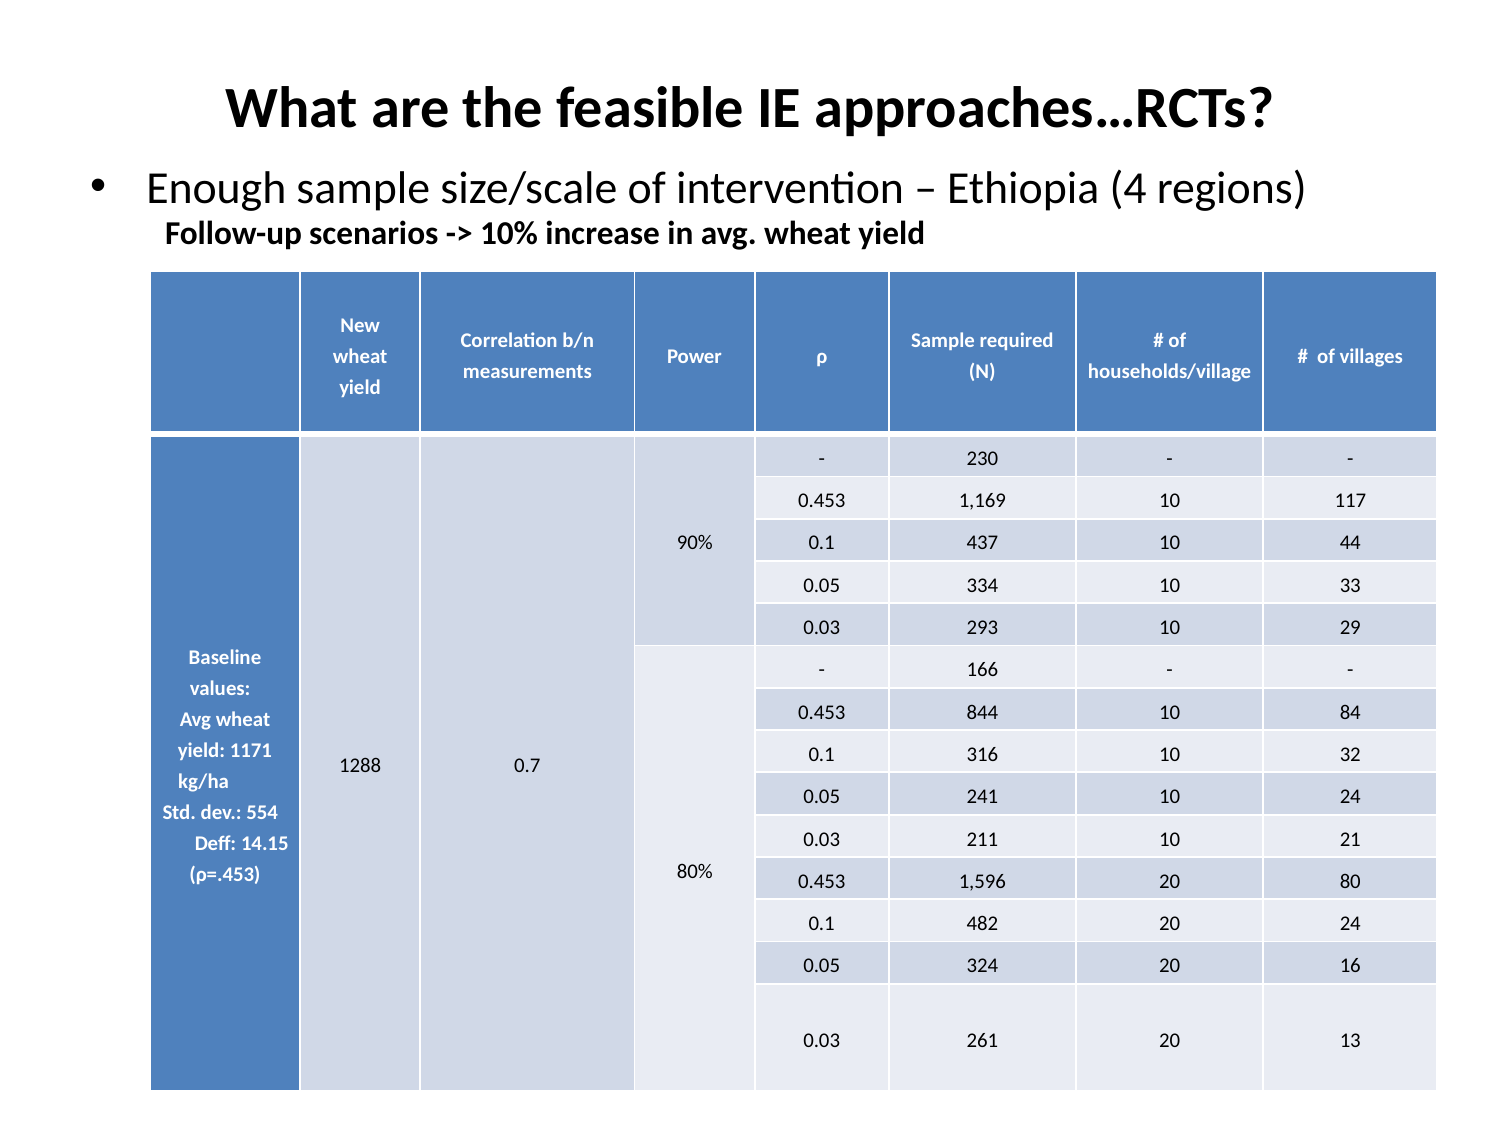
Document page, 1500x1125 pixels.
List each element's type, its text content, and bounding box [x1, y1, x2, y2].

table_cell 0.1 [756, 900, 888, 941]
table_cell 90% [635, 437, 754, 645]
table_cell 316 [890, 731, 1075, 771]
table_cell 20 [1077, 985, 1262, 1090]
table_cell 20 [1077, 900, 1262, 941]
table_cell - [1264, 437, 1436, 476]
table_cell 0.05 [756, 773, 888, 814]
table_cell 0.453 [756, 858, 888, 898]
table_cell 0.03 [756, 604, 888, 645]
table_cell - [1264, 646, 1436, 687]
table_cell 13 [1264, 985, 1436, 1090]
list Enough sample size/scale of intervention – Ethiopia (4 regions) Follow-up scenarios -> 10% increase in avg. wheat yield [75, 149, 1425, 1100]
table_cell 117 [1264, 477, 1436, 518]
table_cell 84 [1264, 689, 1436, 729]
table_cell 0.453 [756, 477, 888, 518]
table_cell 10 [1077, 520, 1262, 560]
table_cell 10 [1077, 689, 1262, 729]
table_header # of villages [1264, 272, 1436, 431]
table_cell 437 [890, 520, 1075, 560]
table_cell 293 [890, 604, 1075, 645]
table_cell 230 [890, 437, 1075, 476]
table_header [151, 272, 299, 431]
table_header Sample required (N) [890, 272, 1075, 431]
table_header Power [635, 272, 754, 431]
table_cell 0.03 [756, 816, 888, 856]
table_cell 10 [1077, 477, 1262, 518]
table_cell 241 [890, 773, 1075, 814]
table_cell 0.7 [421, 437, 634, 1090]
table_cell 33 [1264, 562, 1436, 602]
table_cell 20 [1077, 858, 1262, 898]
table_cell 16 [1264, 942, 1436, 983]
table_cell Baseline values: Avg wheat yield: 1171 kg/ha Std. dev.: 554 Deff: 14.15 (ρ=.453) [151, 437, 299, 1090]
table_header Correlation b/n measurements [421, 272, 634, 431]
table_cell 0.1 [756, 731, 888, 771]
table_cell 0.05 [756, 942, 888, 983]
table_header # of households/village [1077, 272, 1262, 431]
table_cell 10 [1077, 604, 1262, 645]
table_cell 334 [890, 562, 1075, 602]
table_cell - [1077, 437, 1262, 476]
table_cell 24 [1264, 900, 1436, 941]
table_cell 261 [890, 985, 1075, 1090]
table_cell 10 [1077, 773, 1262, 814]
table_cell - [1077, 646, 1262, 687]
table_cell 0.05 [756, 562, 888, 602]
table_cell 1288 [301, 437, 419, 1090]
table_cell 20 [1077, 942, 1262, 983]
table_cell 44 [1264, 520, 1436, 560]
table_cell 0.1 [756, 520, 888, 560]
table_cell 32 [1264, 731, 1436, 771]
table_cell 29 [1264, 604, 1436, 645]
table_cell 166 [890, 646, 1075, 687]
table_cell - [756, 437, 888, 476]
table_cell 80% [635, 646, 754, 1090]
table_cell - [756, 646, 888, 687]
table_cell 1,169 [890, 477, 1075, 518]
table_cell 10 [1077, 731, 1262, 771]
table_cell 324 [890, 942, 1075, 983]
table_cell 0.453 [756, 689, 888, 729]
table_header New wheat yield [301, 272, 419, 431]
table_cell 10 [1077, 562, 1262, 602]
table_cell 1,596 [890, 858, 1075, 898]
table_cell 21 [1264, 816, 1436, 856]
table_cell 80 [1264, 858, 1436, 898]
table_cell 10 [1077, 816, 1262, 856]
table_cell 482 [890, 900, 1075, 941]
table_header ρ [756, 272, 888, 431]
table_cell 211 [890, 816, 1075, 856]
title What are the feasible IE approaches…RCTs? [24, 45, 1475, 163]
table_cell 844 [890, 689, 1075, 729]
table_cell 24 [1264, 773, 1436, 814]
table_cell 0.03 [756, 985, 888, 1090]
